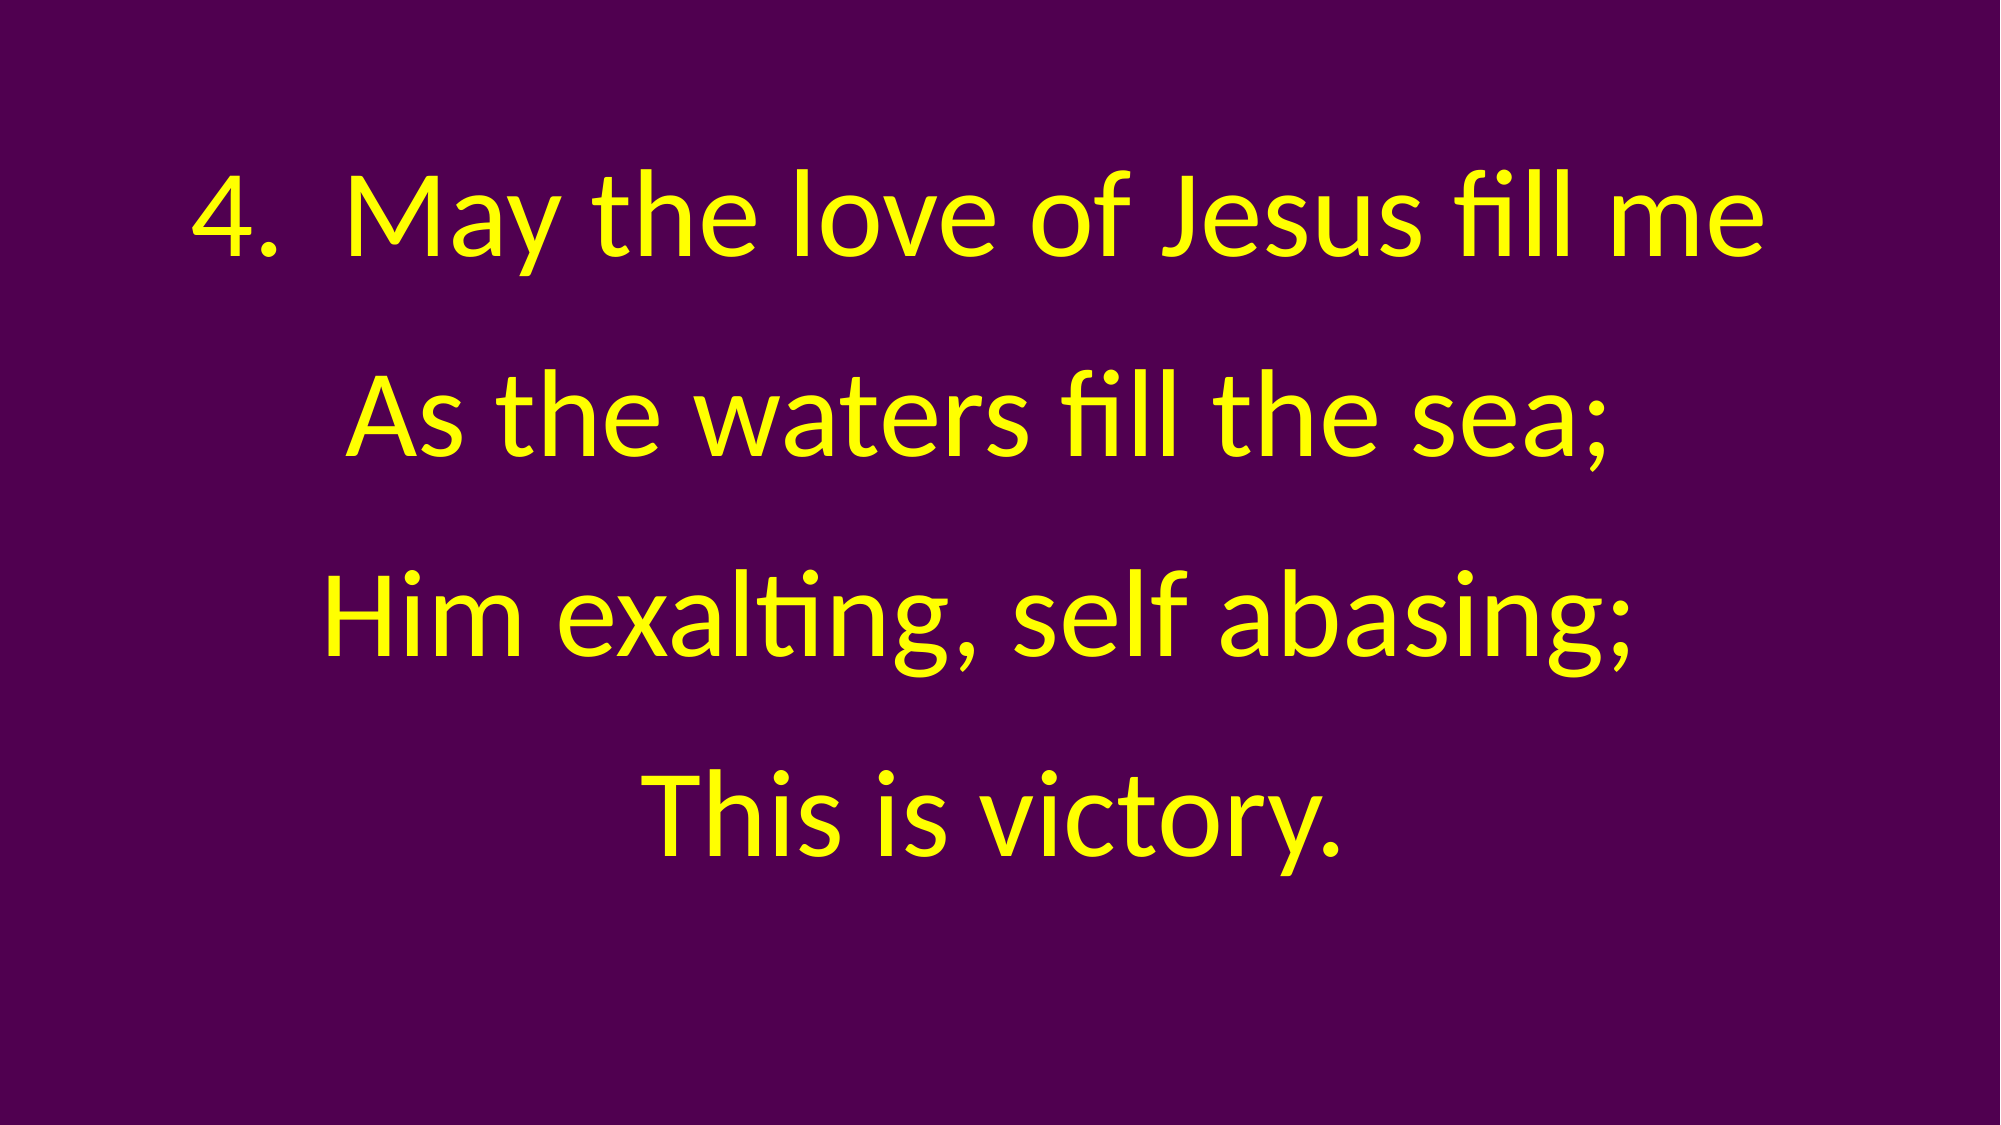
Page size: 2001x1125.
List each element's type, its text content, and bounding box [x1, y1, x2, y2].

text_box 4. May the love of Jesus fill me As the waters fill the sea; Him exalting, self abasing; This is victory. [0, 123, 2000, 889]
